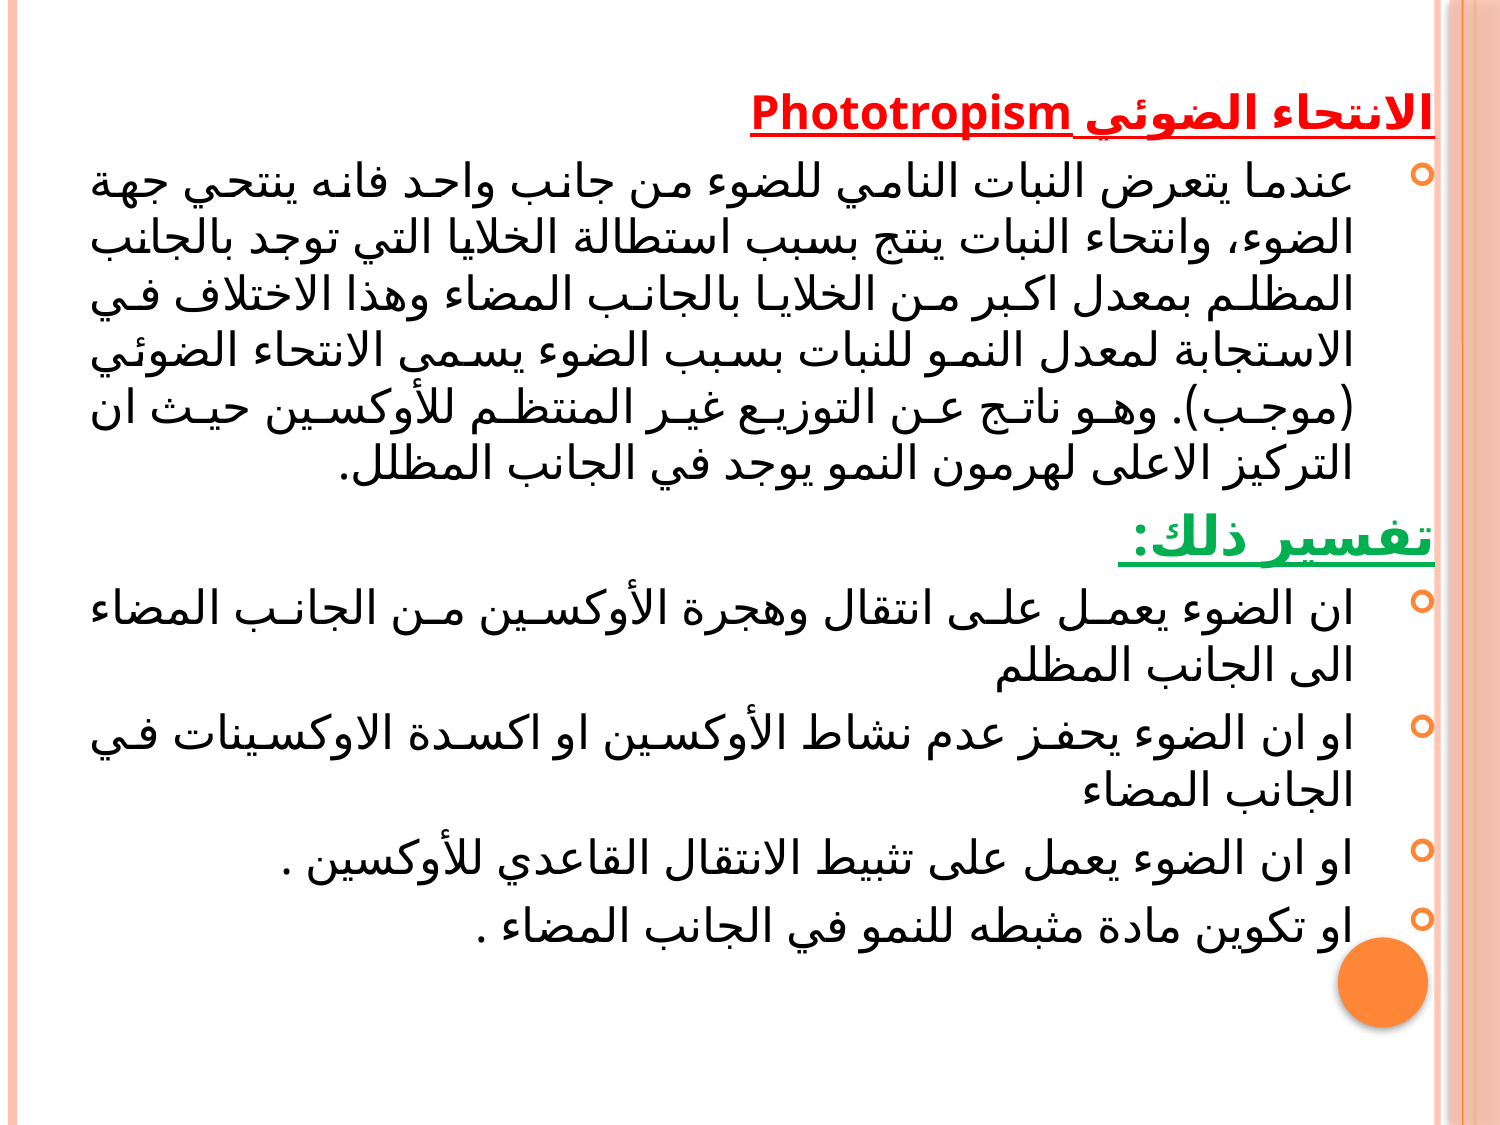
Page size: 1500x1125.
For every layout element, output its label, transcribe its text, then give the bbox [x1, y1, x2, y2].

text_box الانتحاء الضوئي Phototropism عندما يتعرض النبات النامي للضوء من جانب واحد فانه ينتحي جهة الضوء، وانتحاء النبات ينتج بسبب استطالة الخلايا التي توجد بالجانب المظلم بمعدل اكبر من الخلايا بالجانب المضاء وهذا الاختلاف في الاستجابة لمعدل النمو للنبات بسبب الضوء يسمى الانتحاء الضوئي (موجب). وهو ناتج عن التوزيع غير المنتظم للأوكسين حيث ان التركيز الاعلى لهرمون النمو يوجد في الجانب المظلل. تفسير ذلك: ان الضوء يعمل على انتقال وهجرة الأوكسين من الجانب المضاء الى الجانب المظلم او ان الضوء يحفز عدم نشاط الأوكسين او اكسدة الاوكسينات في الجانب المضاء او ان الضوء يعمل على تثبيط الانتقال القاعدي للأوكسين . او تكوين مادة مثبطه للنمو في الجانب المضاء . [75, 75, 1450, 1005]
